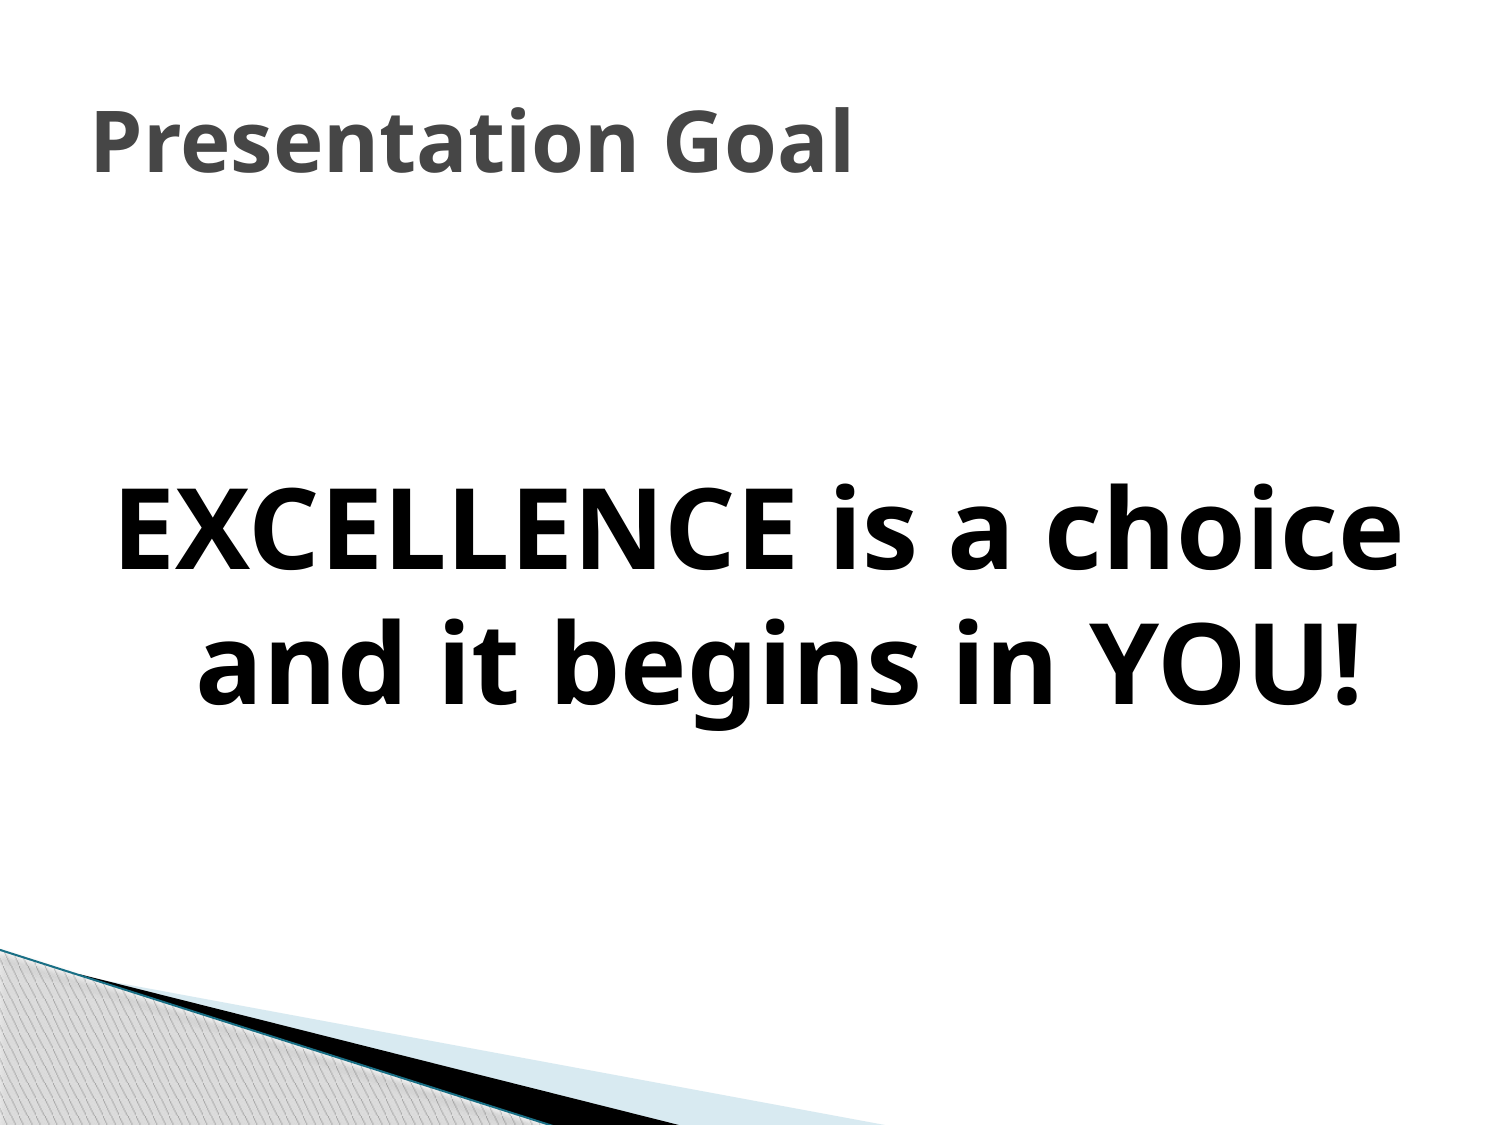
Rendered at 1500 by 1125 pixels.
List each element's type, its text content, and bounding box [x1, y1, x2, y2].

title Presentation Goal [75, 45, 1425, 233]
list EXCELLENCE is a choice and it begins in YOU! [75, 450, 1425, 745]
